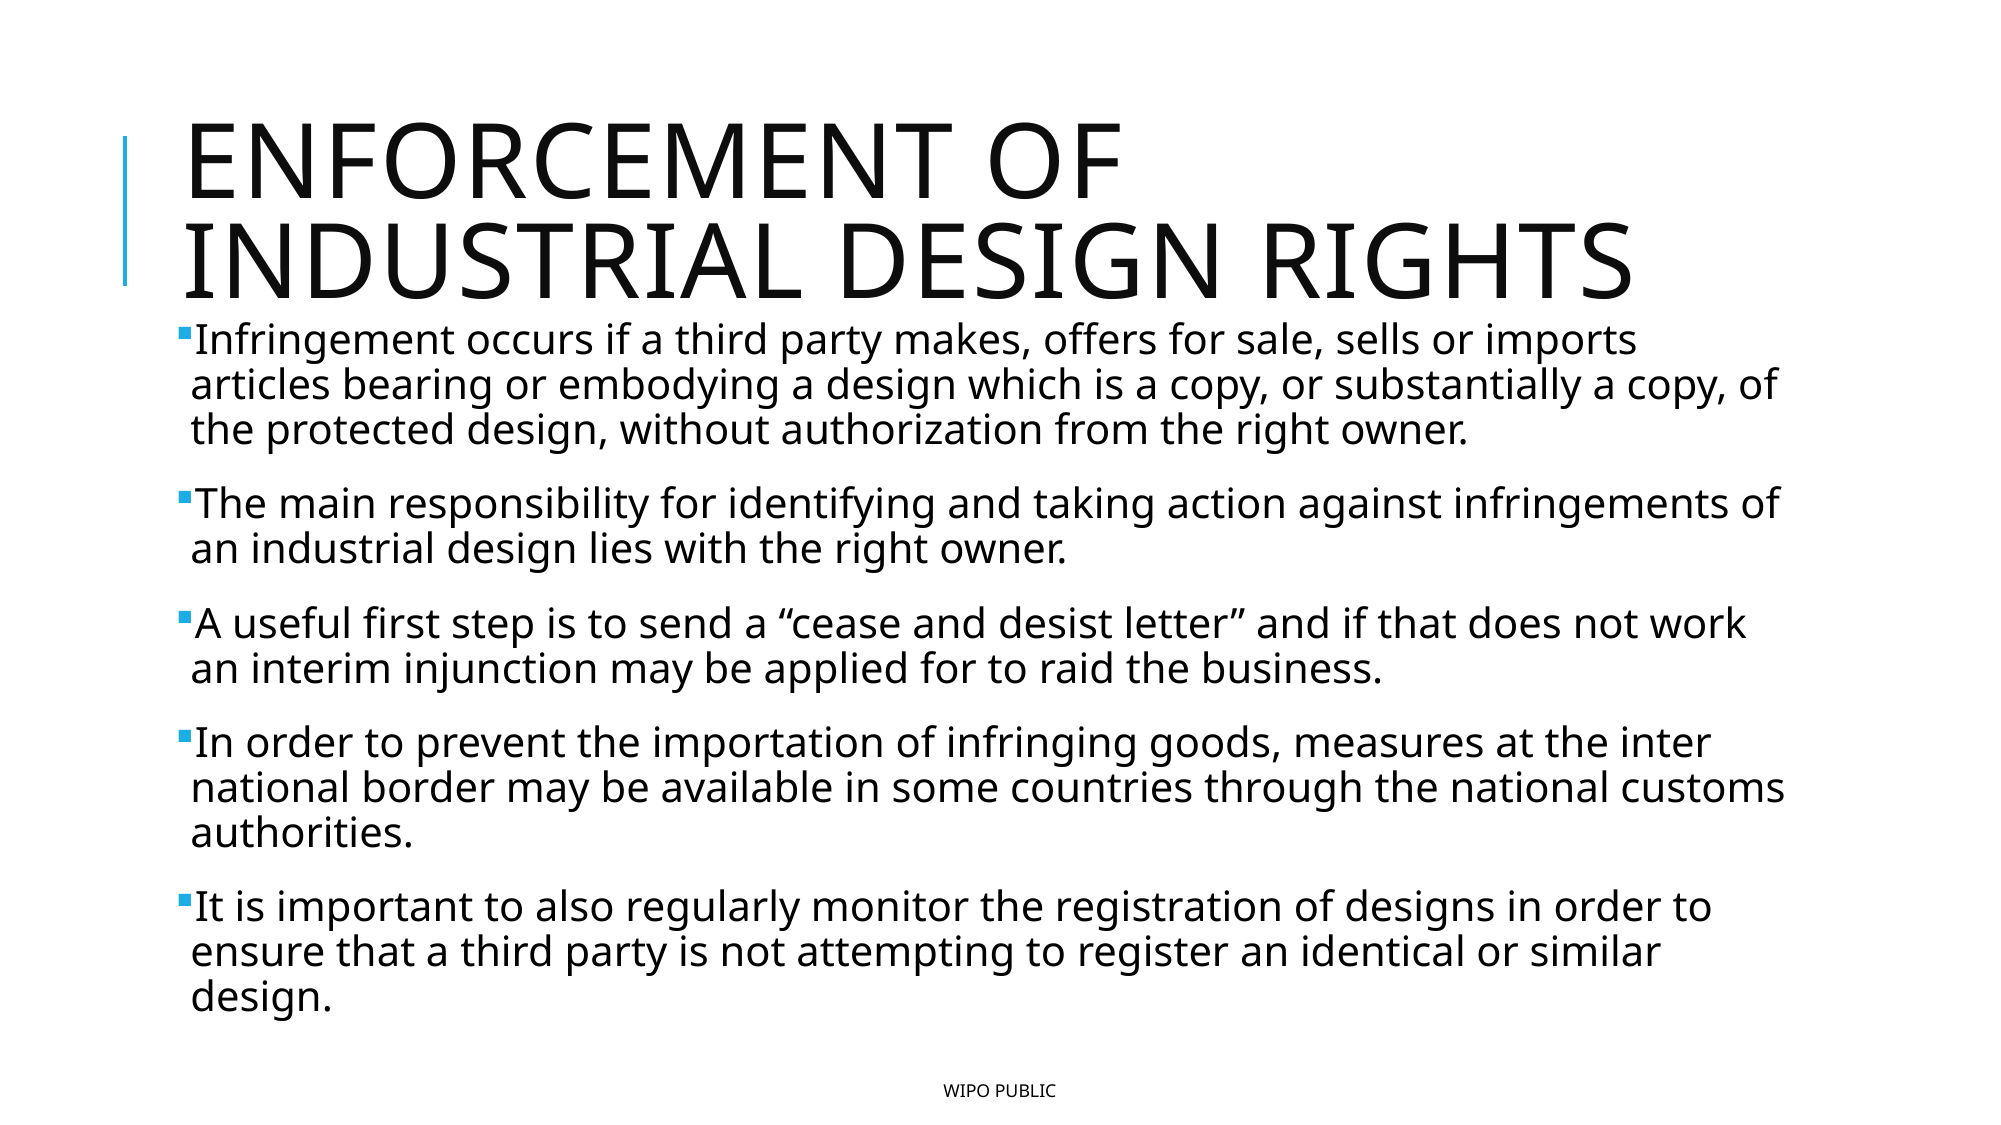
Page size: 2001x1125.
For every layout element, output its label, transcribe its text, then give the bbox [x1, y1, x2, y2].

list Infringement occurs if a third party makes, offers for sale, sells or imports articles bearing or embodying a design which is a copy, or substantially a copy, of the protected design, without authorization from the right owner. The main responsibility for identifying and taking action against infringements of an industrial design lies with the right owner. A useful first step is to send a “cease and desist letter” and if that does not work an interim injunction may be applied for to raid the business. In order to prevent the importation of infringing goods, measures at the inter­national border may be available in some countries through the national customs authorities. It is important to also regularly monitor the registration of designs in order to ensure that a third party is not attempting to register an identical or similar design. [168, 311, 1794, 1026]
title Enforcement of industrial design rights [168, 96, 1763, 311]
